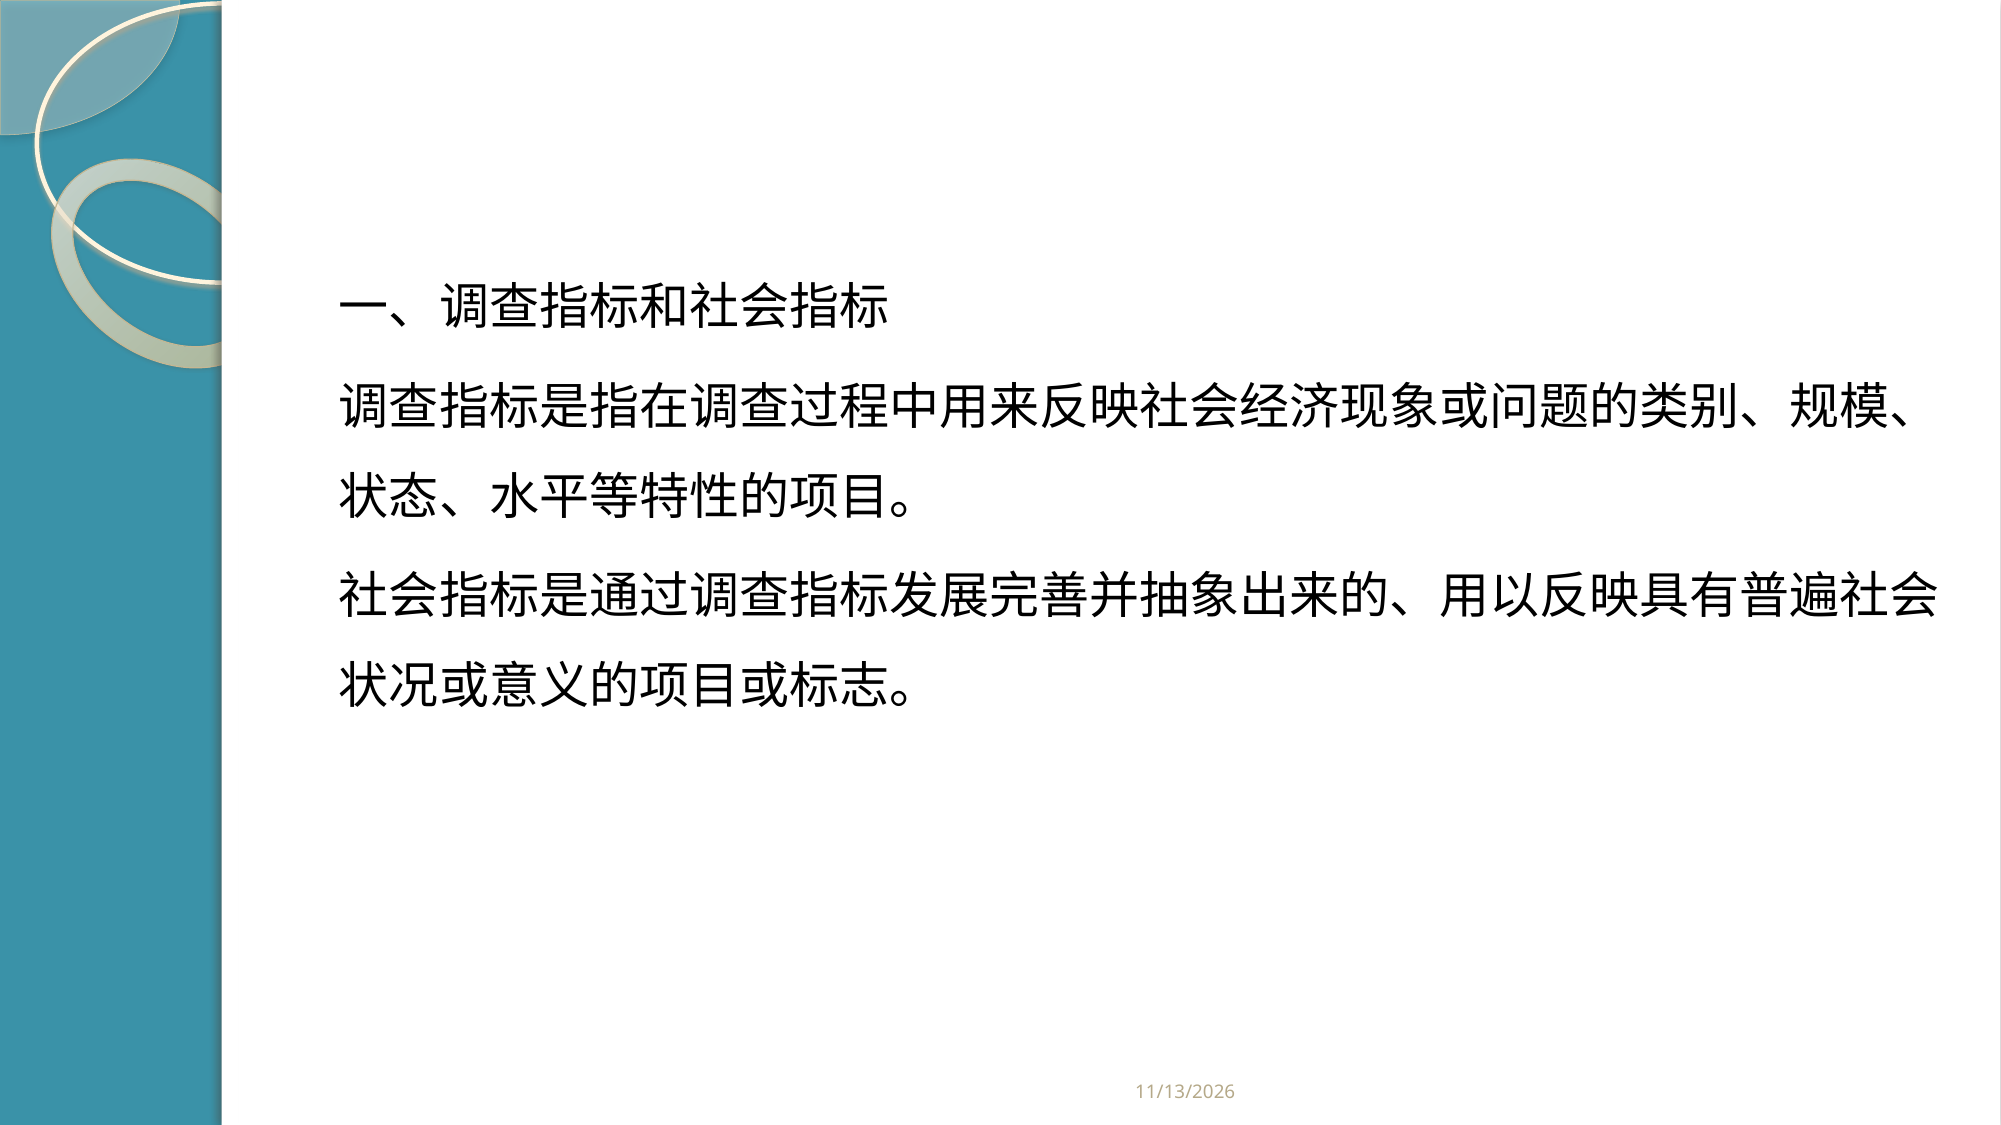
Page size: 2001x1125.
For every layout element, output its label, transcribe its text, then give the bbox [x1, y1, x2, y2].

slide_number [783, 1034, 1250, 1113]
list 一、调查指标和社会指标 调查指标是指在调查过程中用来反映社会经济现象或问题的类别、规模、状态、水平等特性的项目。 社会指标是通过调查指标发展完善并抽象出来的、用以反映具有普遍社会状况或意义的项目或标志。 [313, 237, 1954, 1025]
